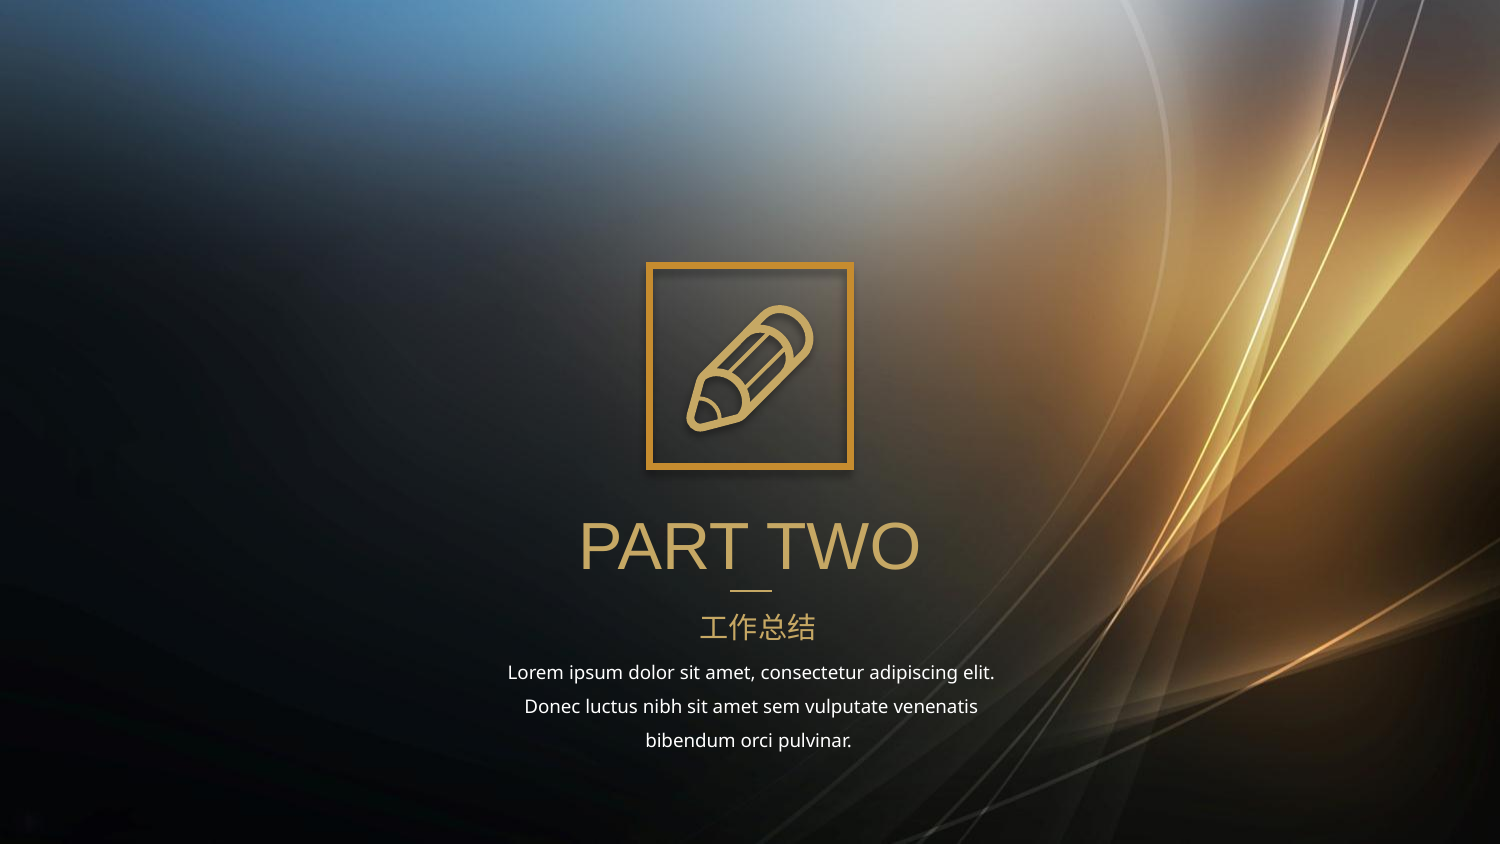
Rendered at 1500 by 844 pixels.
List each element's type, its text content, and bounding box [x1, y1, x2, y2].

text_box [686, 305, 814, 432]
text_box Lorem ipsum dolor sit amet, consectetur adipiscing elit. Donec luctus nibh sit amet sem vulputate venenatis bibendum orci pulvinar. [463, 642, 1039, 759]
text_box [648, 265, 851, 468]
text_box PART TWO [563, 495, 937, 590]
text_box 工作总结 [684, 602, 832, 642]
picture [0, 0, 1500, 844]
